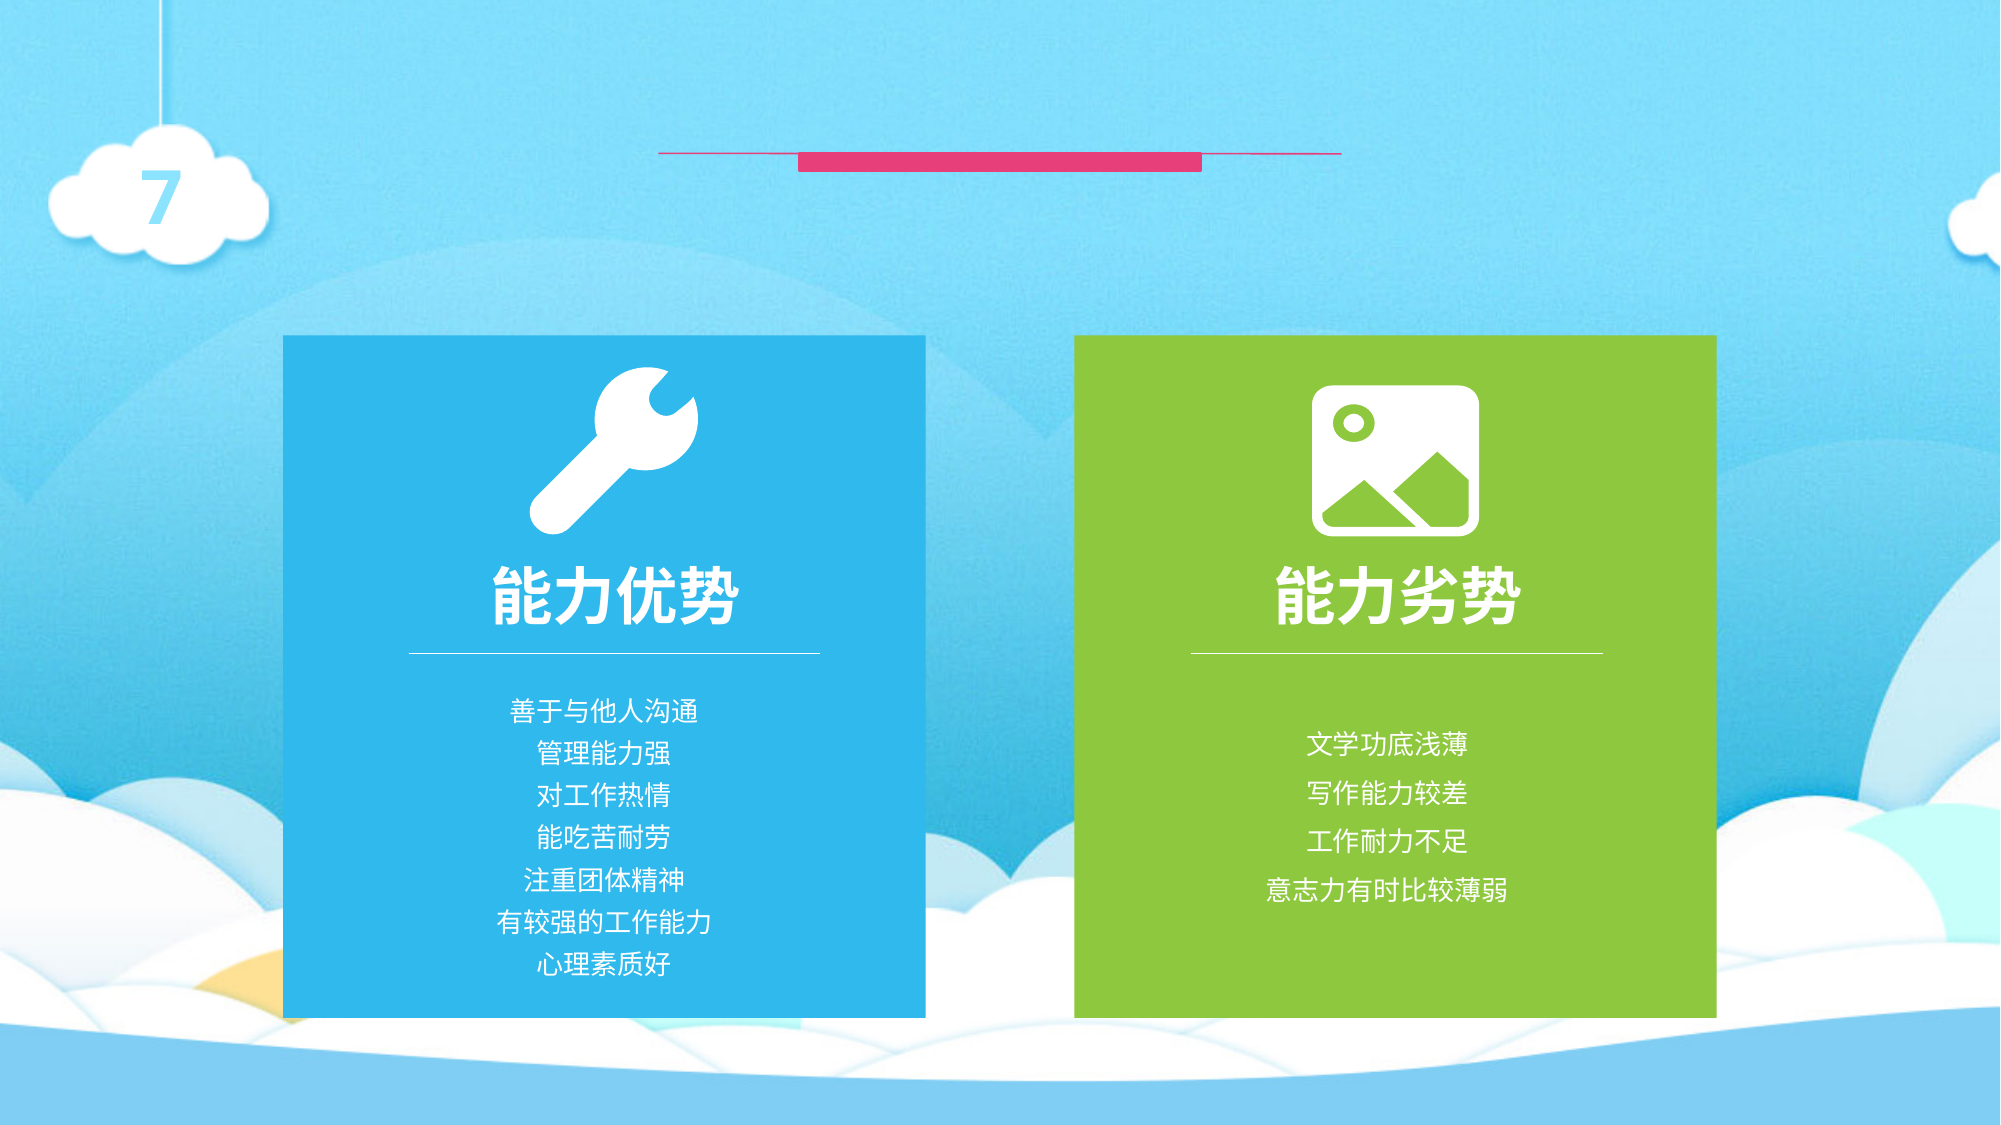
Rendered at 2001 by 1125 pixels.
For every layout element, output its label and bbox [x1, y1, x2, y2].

text_box [1074, 335, 1717, 1018]
text_box [283, 335, 926, 1018]
picture [0, 0, 2001, 1125]
